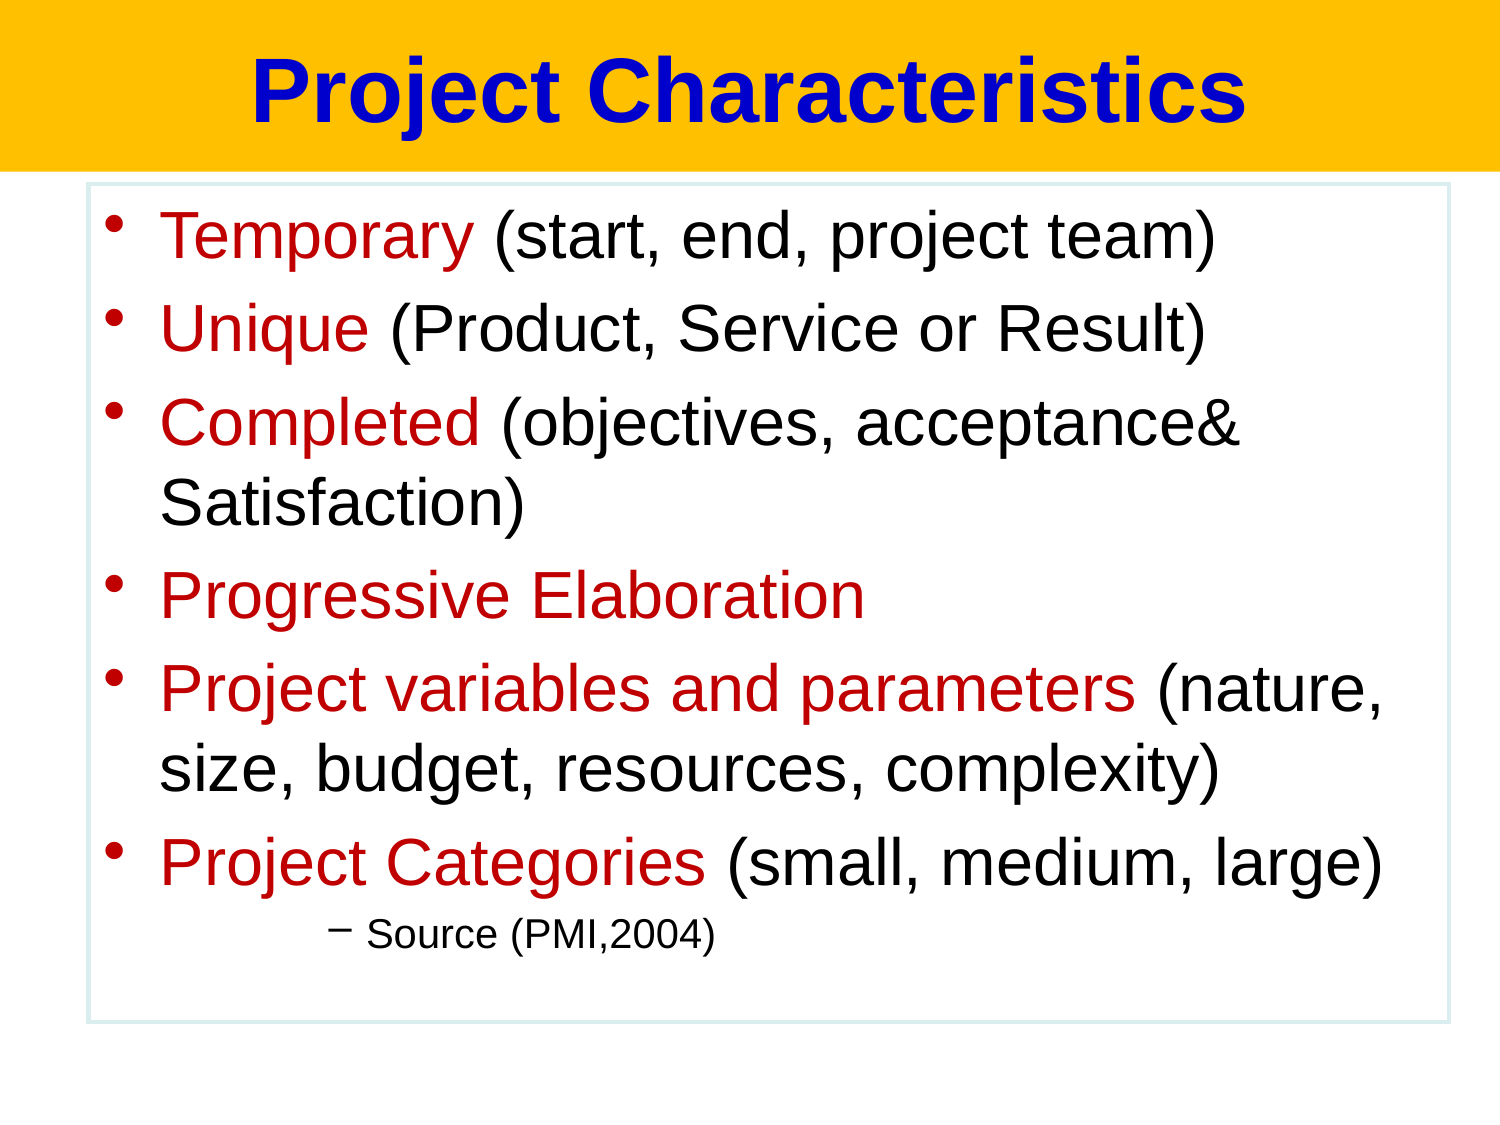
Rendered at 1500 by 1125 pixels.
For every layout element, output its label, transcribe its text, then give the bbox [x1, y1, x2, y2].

text_box Project Characteristics [0, 0, 1500, 172]
list Temporary (start, end, project team) Unique (Product, Service or Result) Completed (objectives, acceptance& Satisfaction) Progressive Elaboration Project variables and parameters (nature, size, budget, resources, complexity) Project Categories (small, medium, large) Source (PMI,2004) [86, 182, 1451, 1024]
